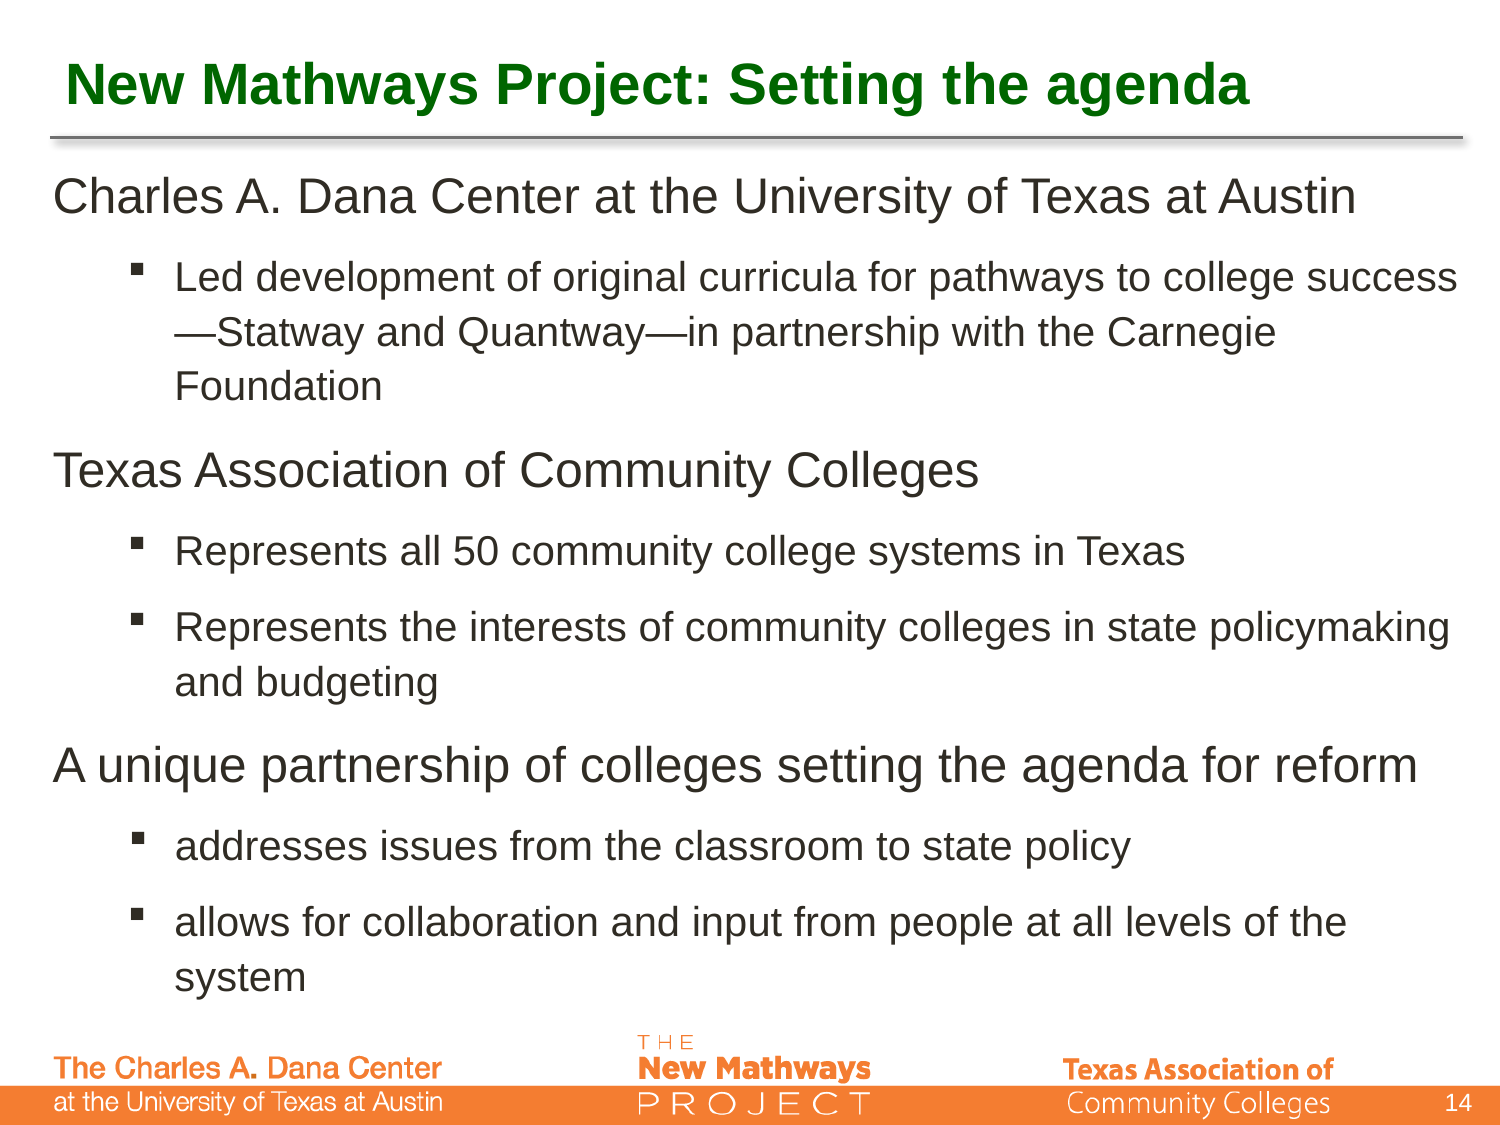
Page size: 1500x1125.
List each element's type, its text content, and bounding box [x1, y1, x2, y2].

list Charles A. Dana Center at the University of Texas at Austin Led development of original curricula for pathways to college success—Statway and Quantway—in partnership with the Carnegie Foundation Texas Association of Community Colleges Represents all 50 community college systems in Texas Represents the interests of community colleges in state policymaking and budgeting A unique partnership of colleges setting the agenda for reform addresses issues from the classroom to state policy allows for collaboration and input from people at all levels of the system [37, 149, 1475, 975]
title New Mathways Project: Setting the agenda [50, 37, 1463, 125]
picture [0, 1035, 1500, 1125]
